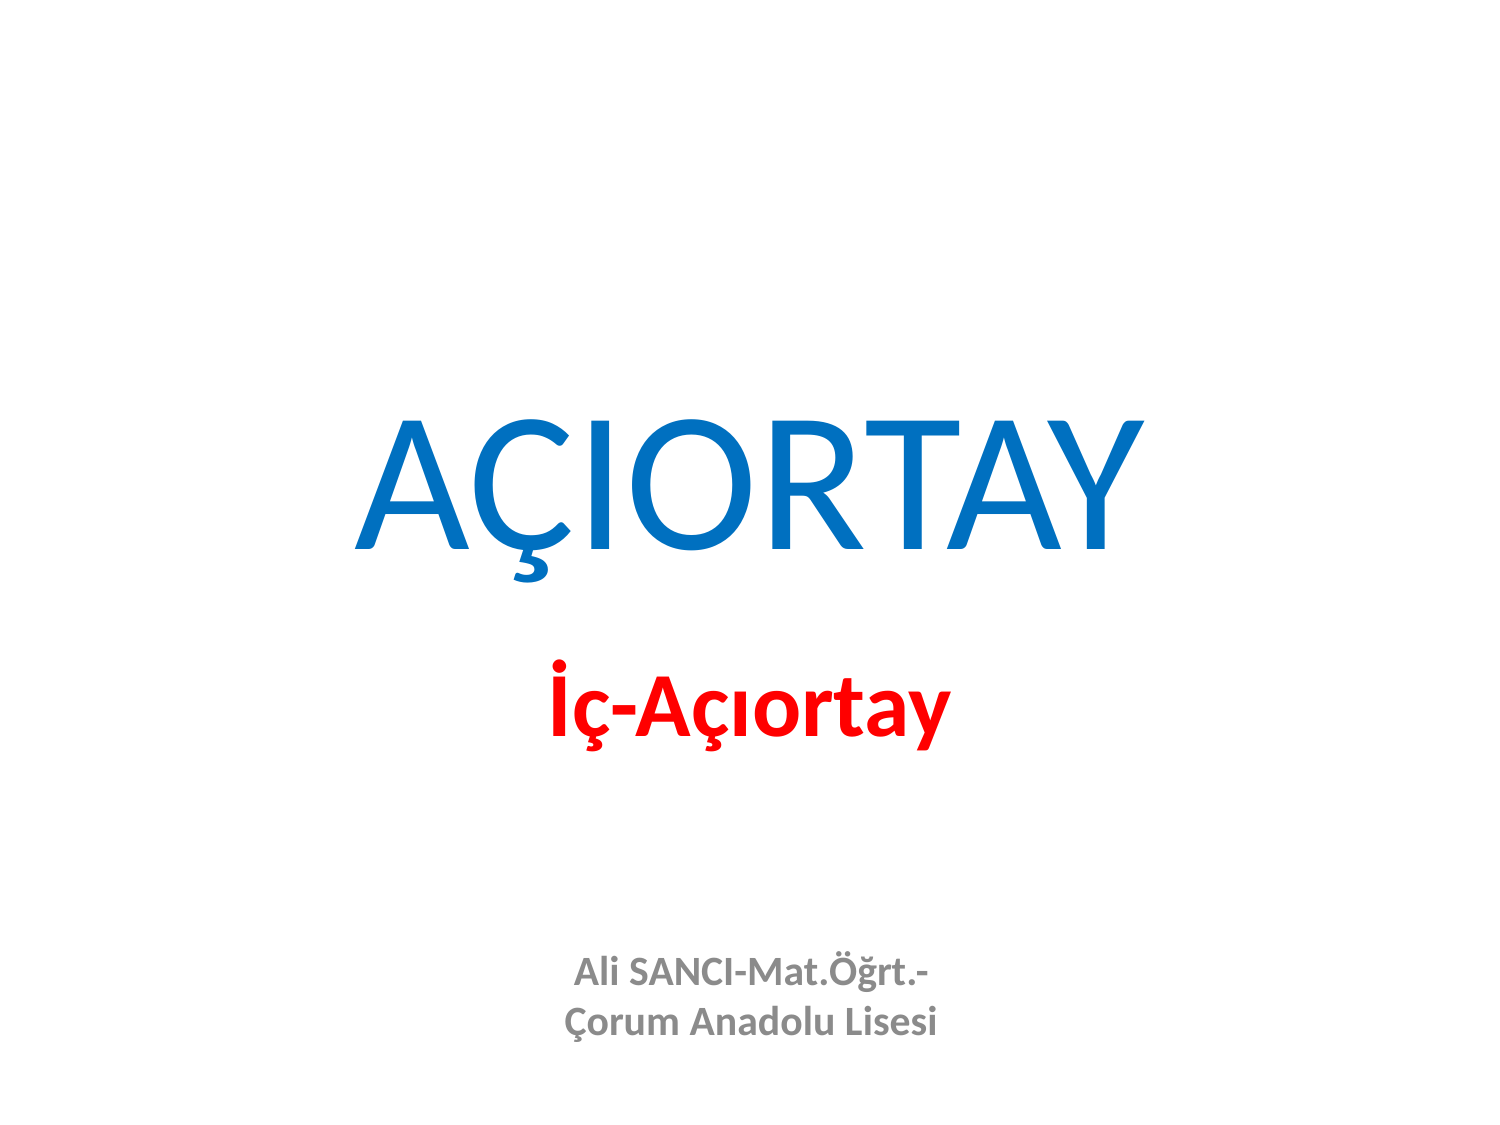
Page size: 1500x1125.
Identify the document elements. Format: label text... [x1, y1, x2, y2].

footer Ali SANCI-Mat.Öğrt.-Çorum Anadolu Lisesi [513, 964, 989, 1024]
subtitle İç-Açıortay [225, 637, 1275, 925]
title AÇIORTAY [112, 349, 1388, 591]
